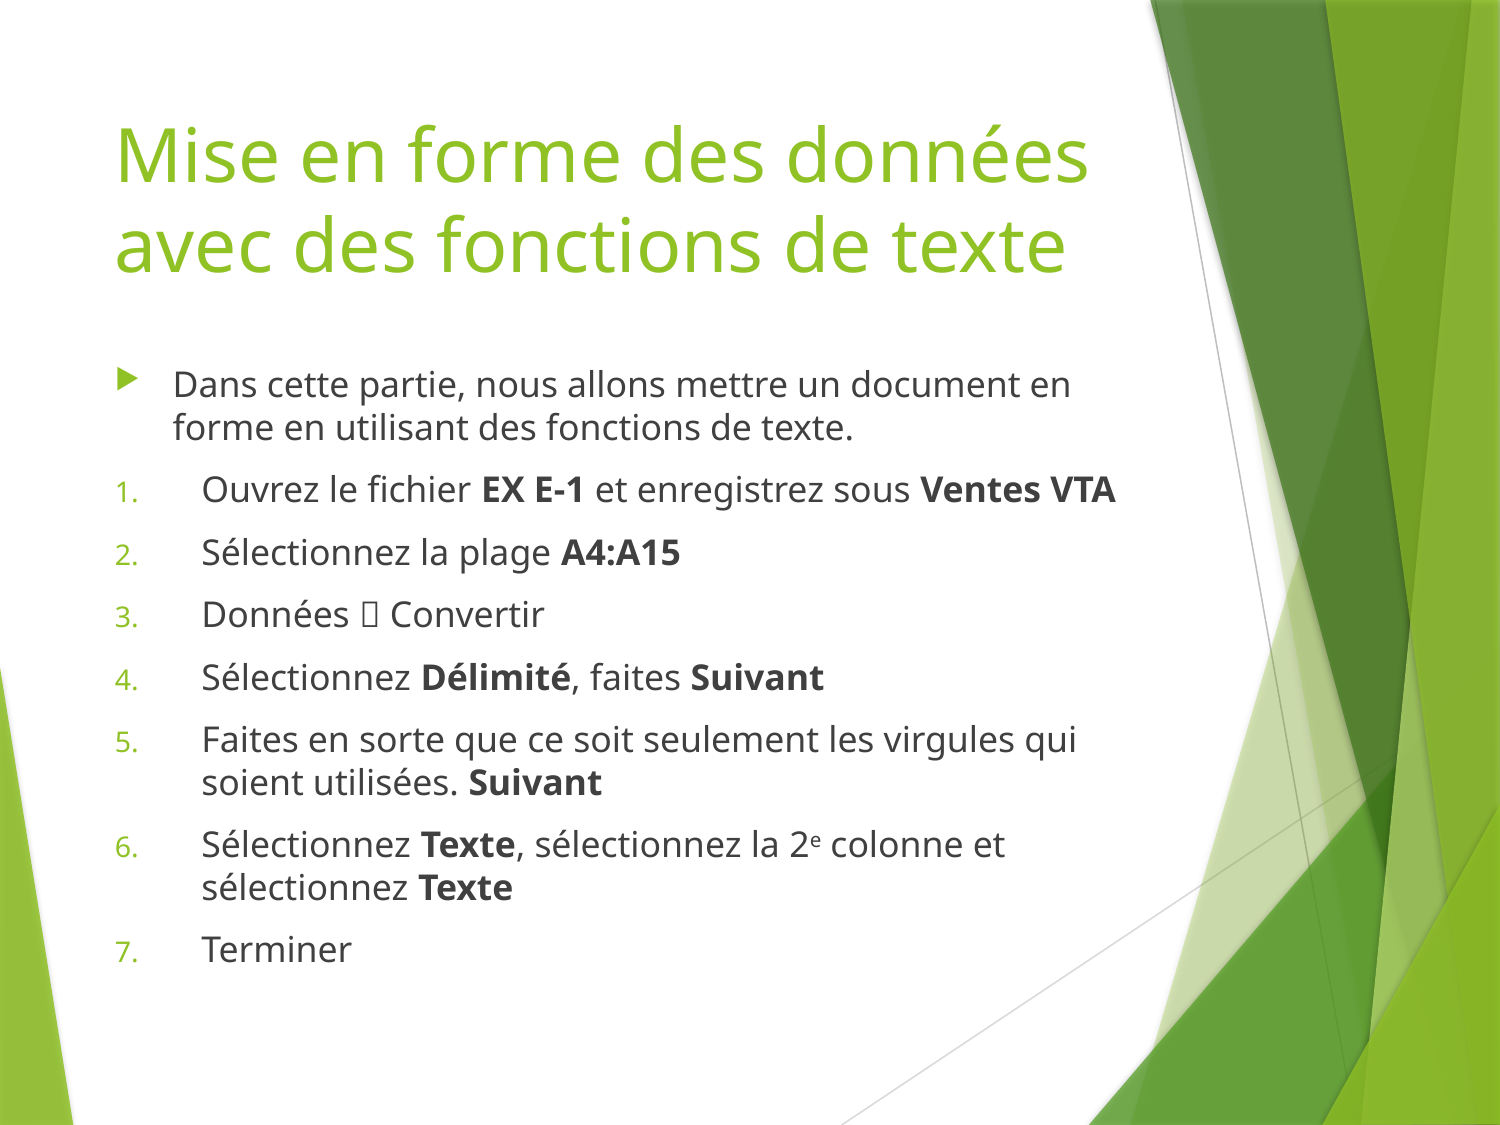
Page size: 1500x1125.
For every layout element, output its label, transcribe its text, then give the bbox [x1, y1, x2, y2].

title Mise en forme des données avec des fonctions de texte [99, 99, 1142, 317]
list Dans cette partie, nous allons mettre un document en forme en utilisant des fonctions de texte. Ouvrez le fichier EX E-1 et enregistrez sous Ventes VTA Sélectionnez la plage A4:A15 Données  Convertir Sélectionnez Délimité, faites Suivant Faites en sorte que ce soit seulement les virgules qui soient utilisées. Suivant Sélectionnez Texte, sélectionnez la 2e colonne et sélectionnez Texte Terminer [99, 354, 1142, 992]
